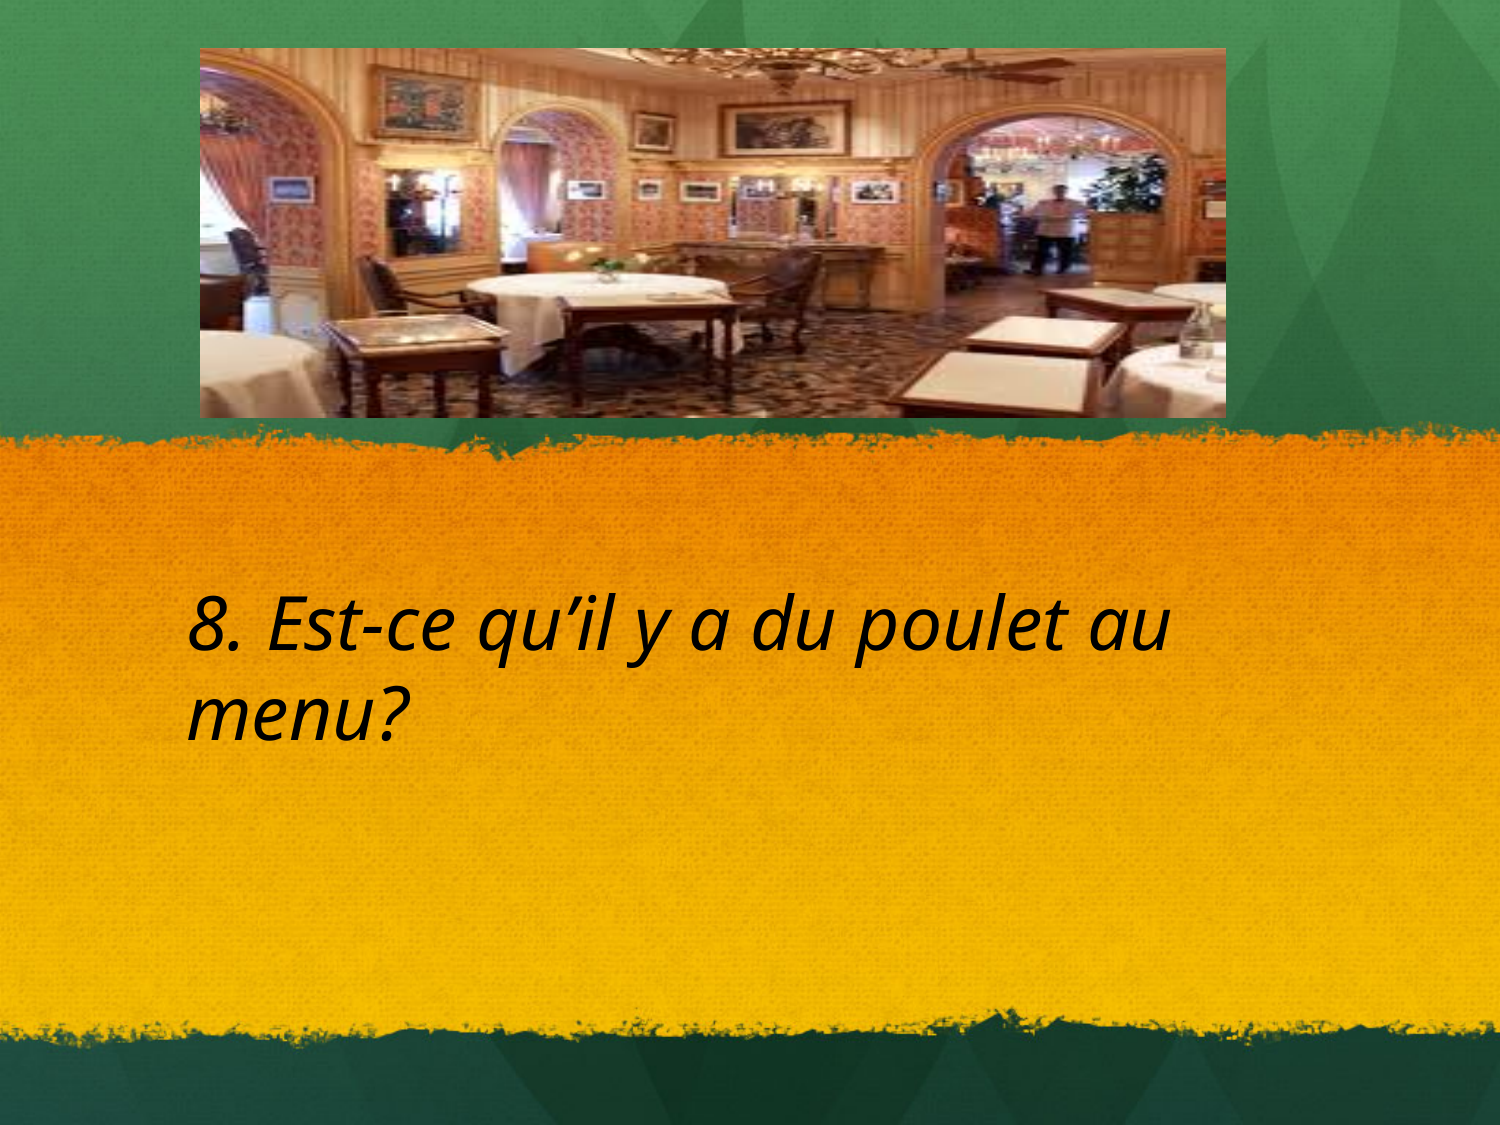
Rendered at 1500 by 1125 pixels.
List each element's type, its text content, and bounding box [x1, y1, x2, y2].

picture [0, 0, 1500, 1125]
text_box 8. Est-ce qu’il y a du poulet au menu? [171, 567, 1378, 854]
